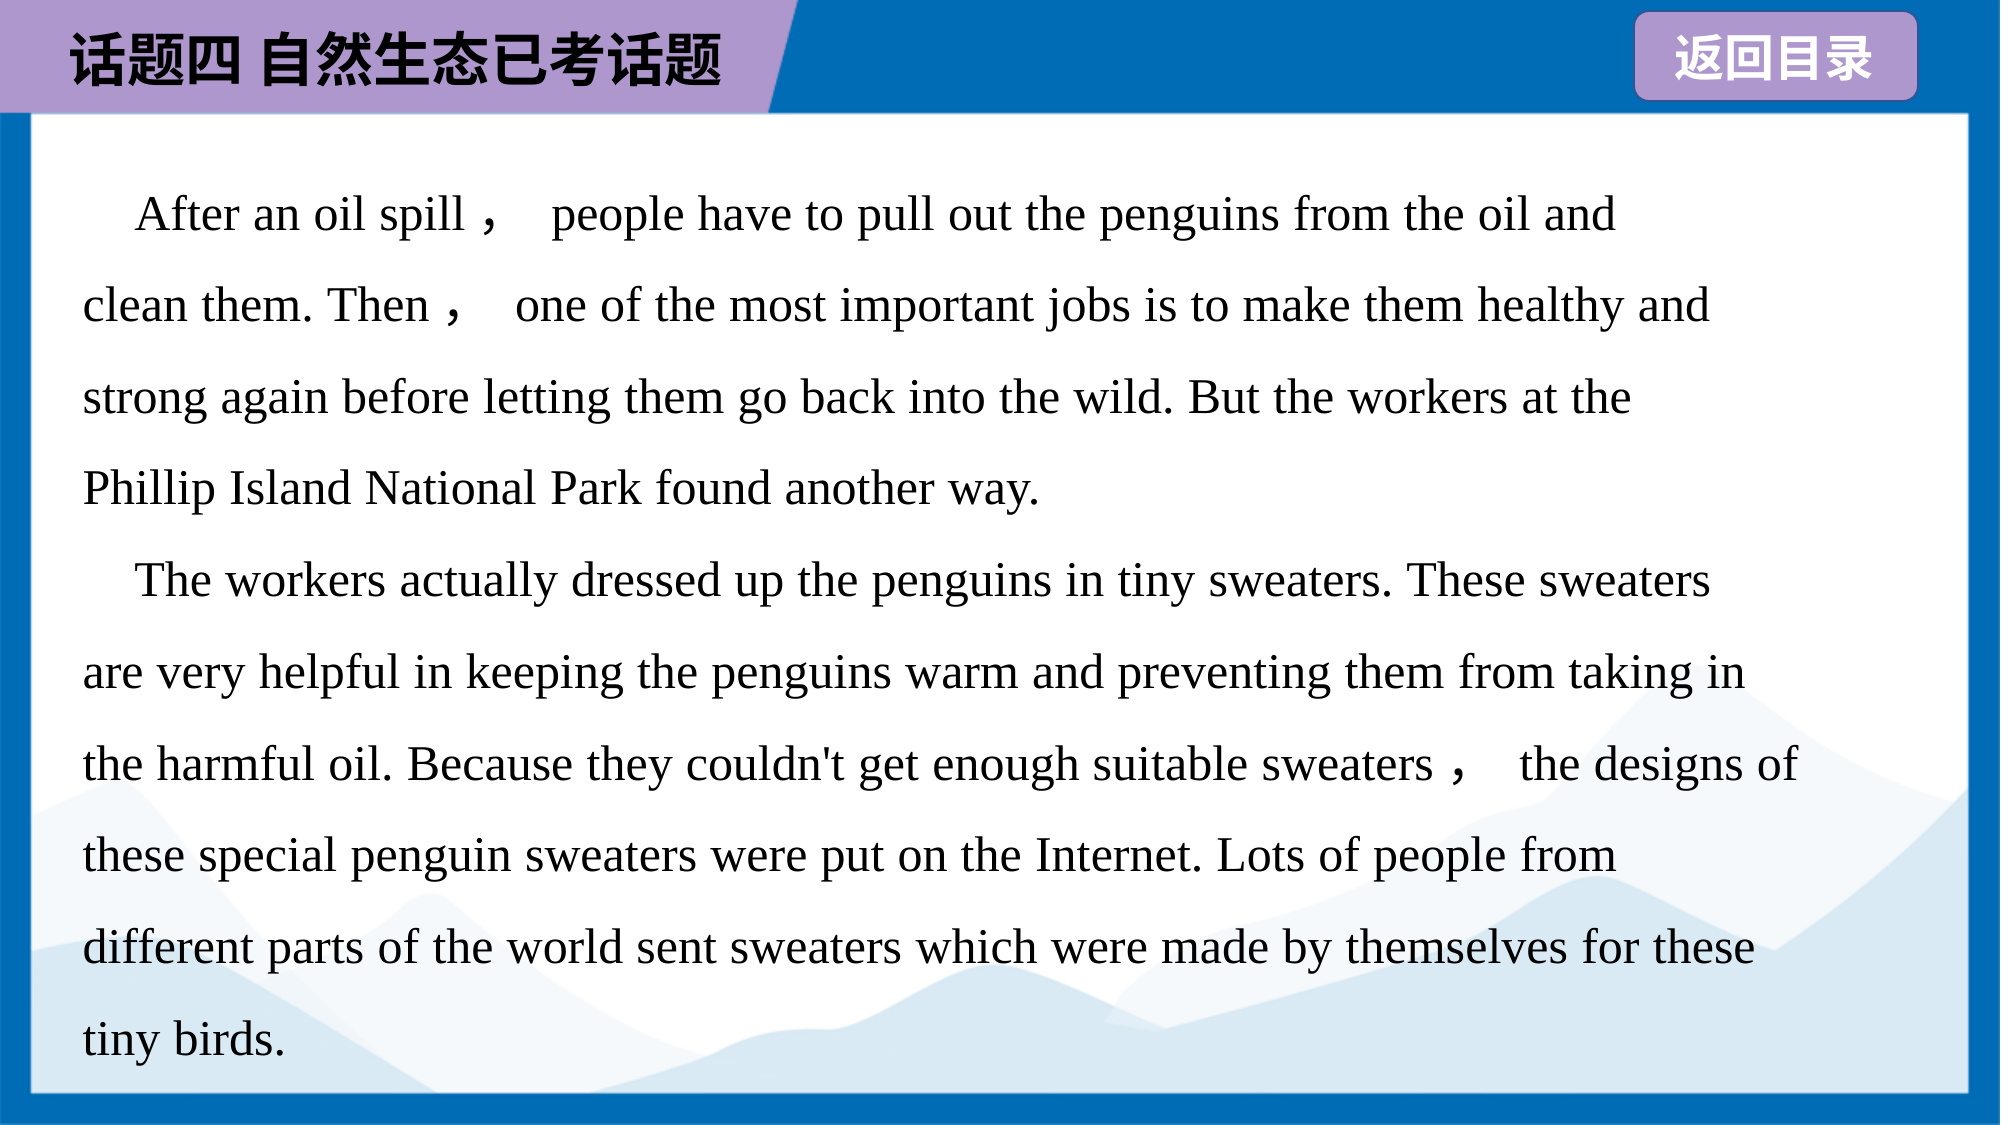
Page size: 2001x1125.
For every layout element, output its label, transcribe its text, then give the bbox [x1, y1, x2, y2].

text_box After an oil spill， people have to pull out the penguins from the oil and clean them. Then， one of the most important jobs is to make them healthy and strong again before letting them go back into the wild. But the workers at the Phillip Island National Park found another way. The workers actually dressed up the penguins in tiny sweaters. These sweaters are very helpful in keeping the penguins warm and preventing them from taking in the harmful oil. Because they couldn't get enough suitable sweaters， the designs of these special penguin sweaters were put on the Internet. Lots of people from different parts of the world sent sweaters which were made by themselves for these tiny birds. [82, 148, 1917, 1065]
picture [0, 0, 2000, 1125]
